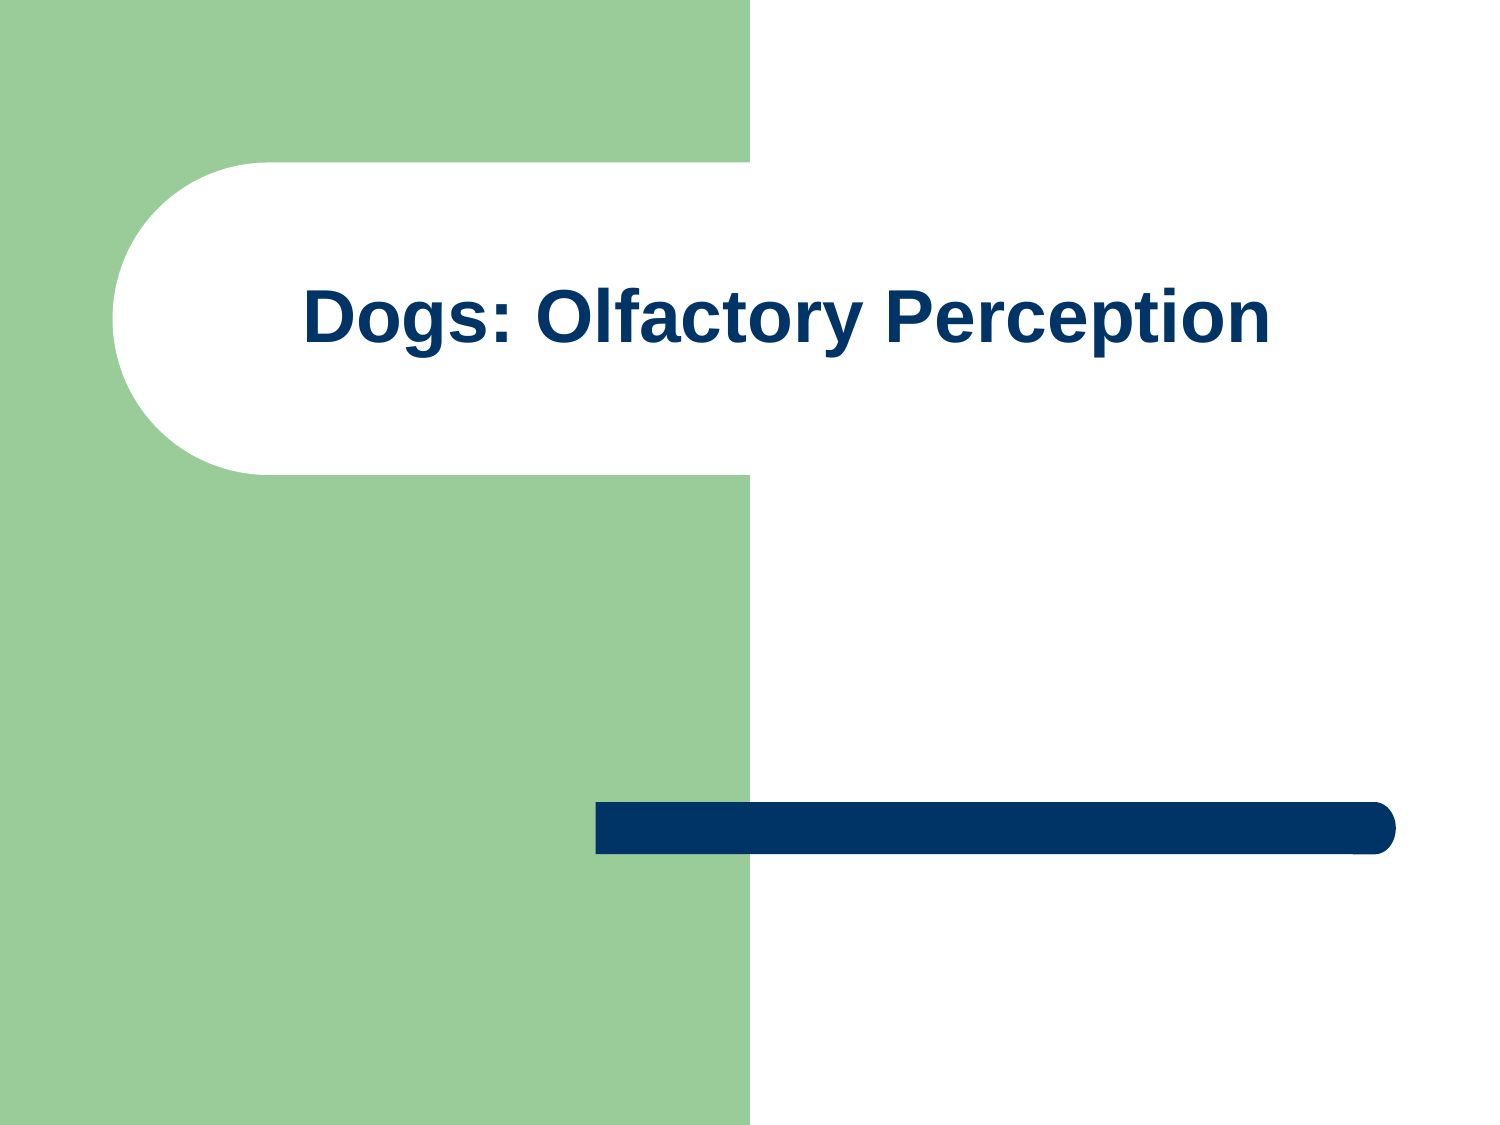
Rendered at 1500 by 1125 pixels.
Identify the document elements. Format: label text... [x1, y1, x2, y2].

title Dogs: Olfactory Perception [112, 162, 1463, 476]
